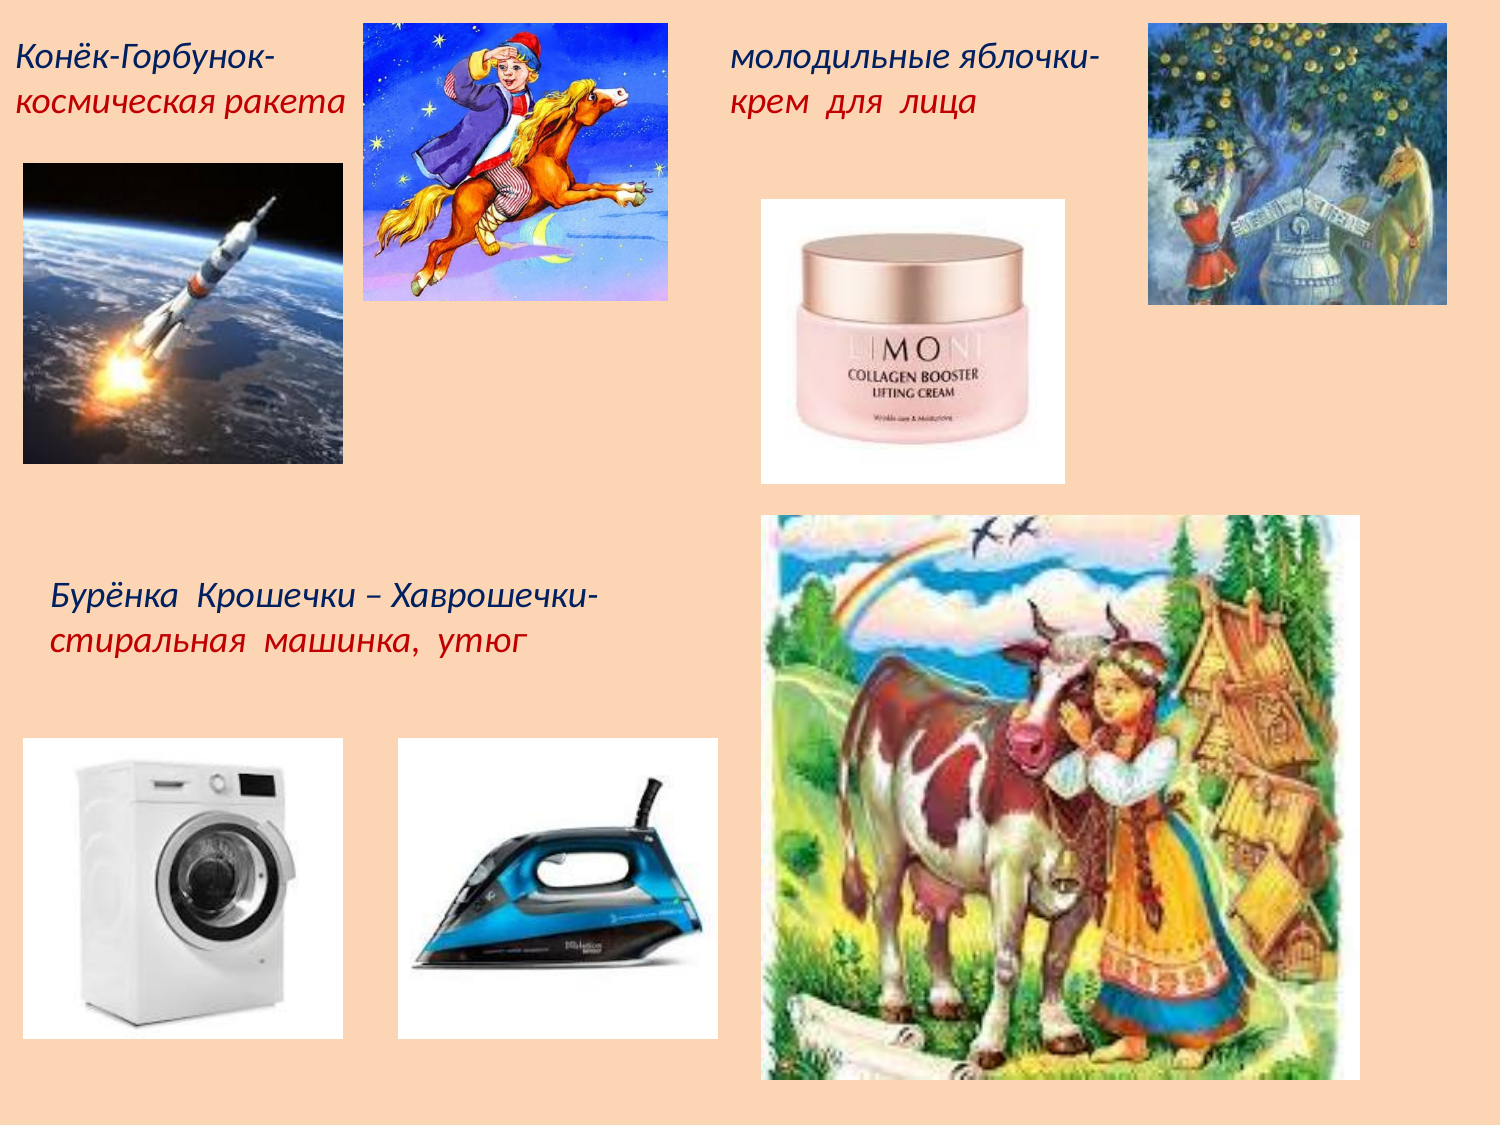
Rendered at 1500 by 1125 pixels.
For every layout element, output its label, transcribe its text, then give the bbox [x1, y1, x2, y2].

picture [398, 737, 718, 1039]
text_box молодильные яблочки- крем для лица [714, 23, 1146, 174]
picture [761, 198, 1066, 484]
picture [23, 737, 343, 1039]
picture [1148, 23, 1448, 305]
text_box Бурёнка Крошечки – Хаврошечки- стиральная машинка, утюг [35, 562, 727, 668]
picture [761, 515, 1360, 1081]
picture [23, 163, 343, 465]
text_box Конёк-Горбунок- космическая ракета [0, 23, 360, 129]
picture [363, 23, 669, 301]
